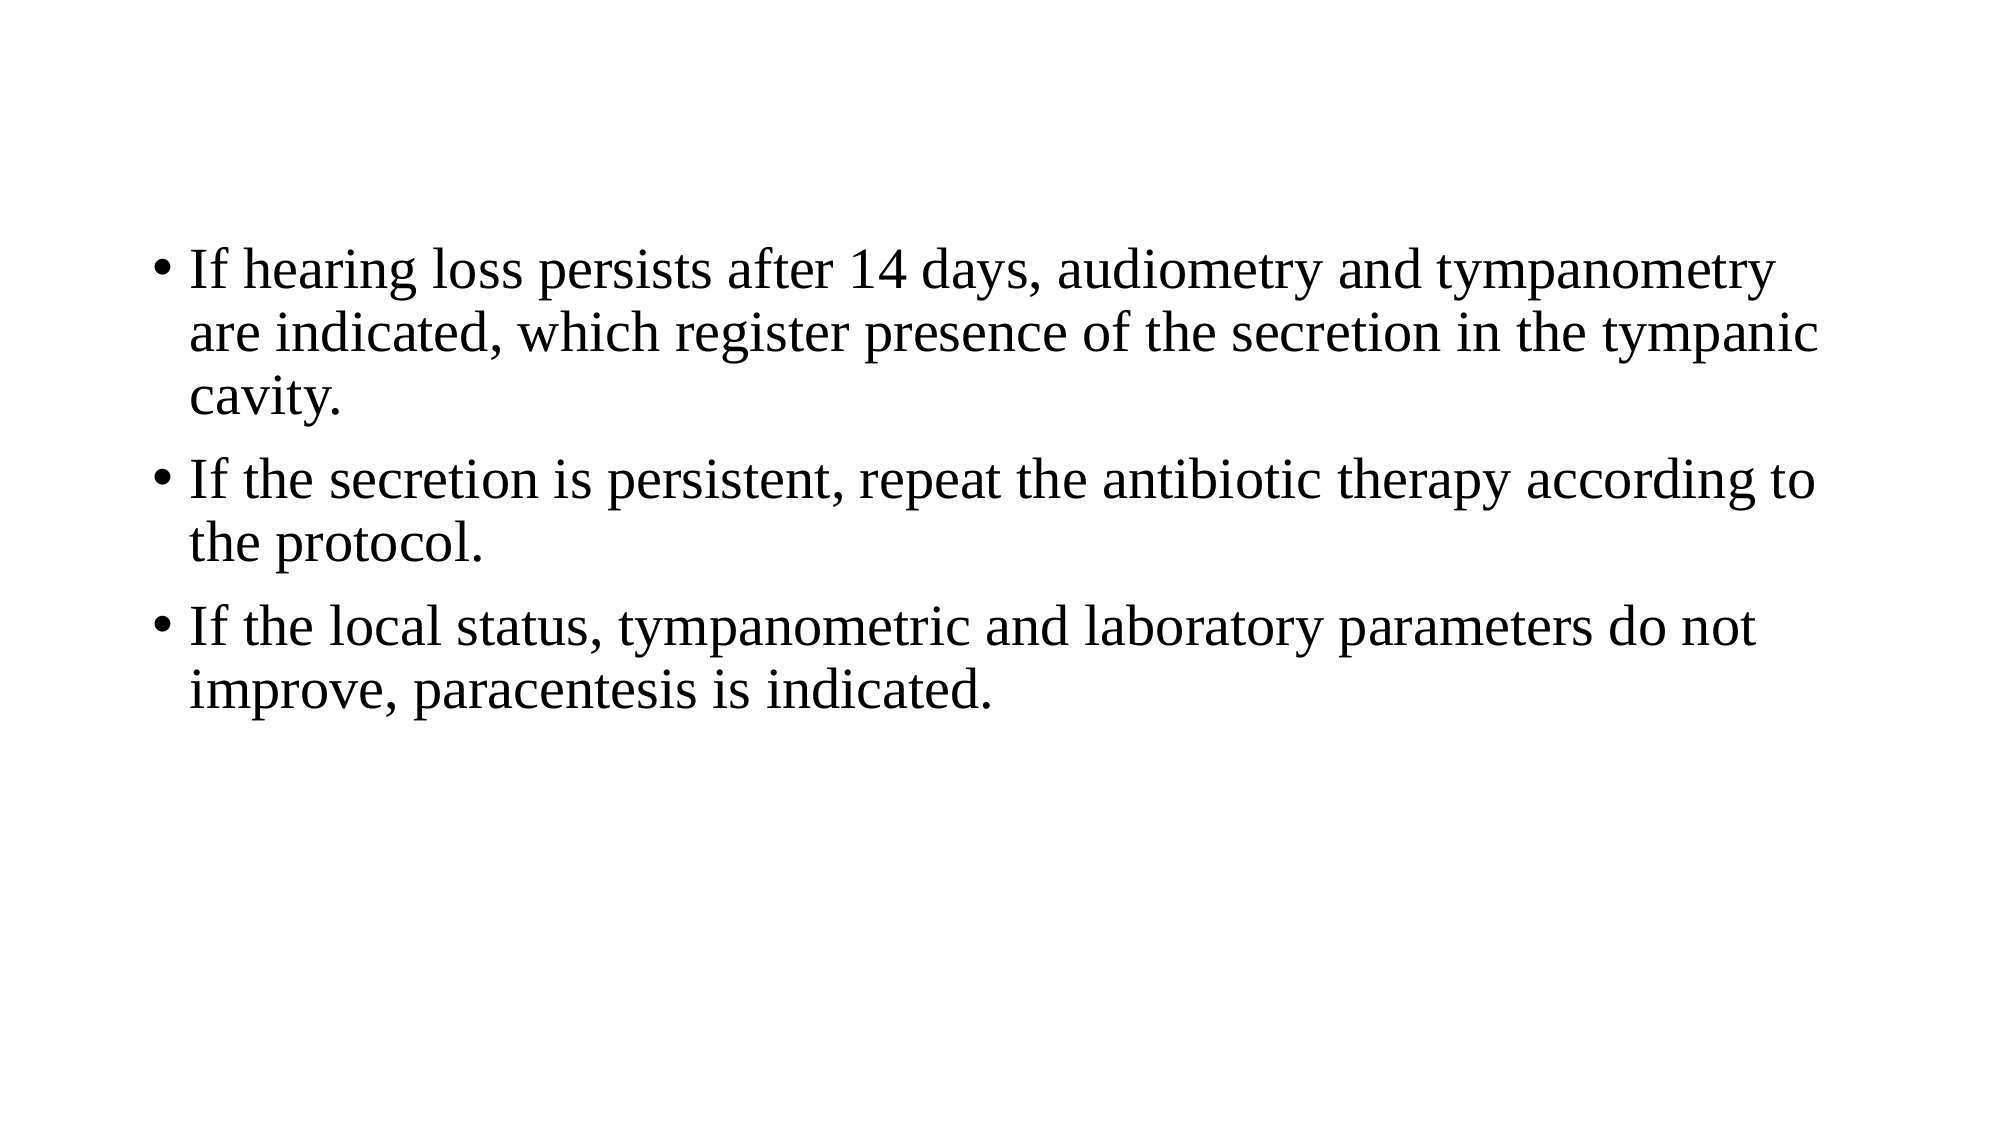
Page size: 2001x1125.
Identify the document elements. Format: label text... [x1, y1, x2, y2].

list If hearing loss persists after 14 days, audiometry and tympanometry are indicated, which register presence of the secretion in the tympanic cavity. If the secretion is persistent, repeat the antibiotic therapy according to the protocol. If the local status, tympanometric and laboratory parameters do not improve, paracentesis is indicated. [137, 231, 1863, 772]
